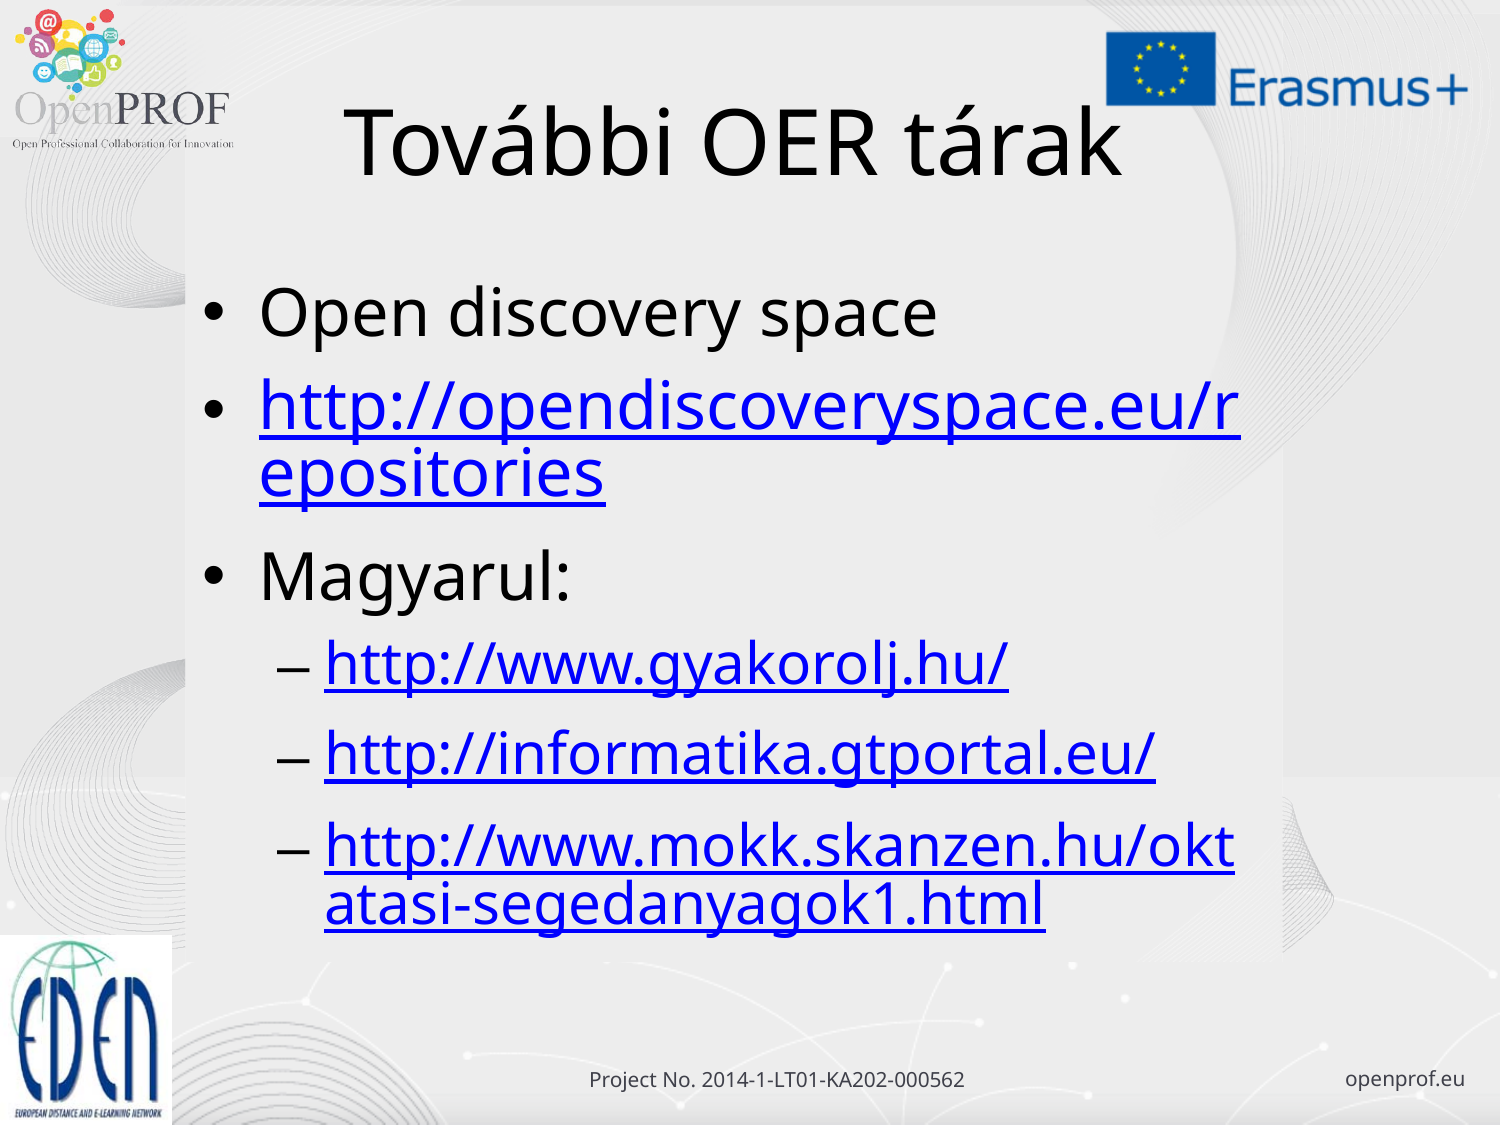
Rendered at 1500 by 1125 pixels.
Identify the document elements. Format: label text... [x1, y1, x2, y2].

picture [0, 0, 1500, 1125]
title További OER tárak [186, 44, 1282, 233]
list Open discovery space http://opendiscoveryspace.eu/repositories Magyarul: http://www.gyakorolj.hu/ http://informatika.gtportal.eu/ http://www.mokk.skanzen.hu/oktatasi-segedanyagok1.html [186, 262, 1282, 978]
